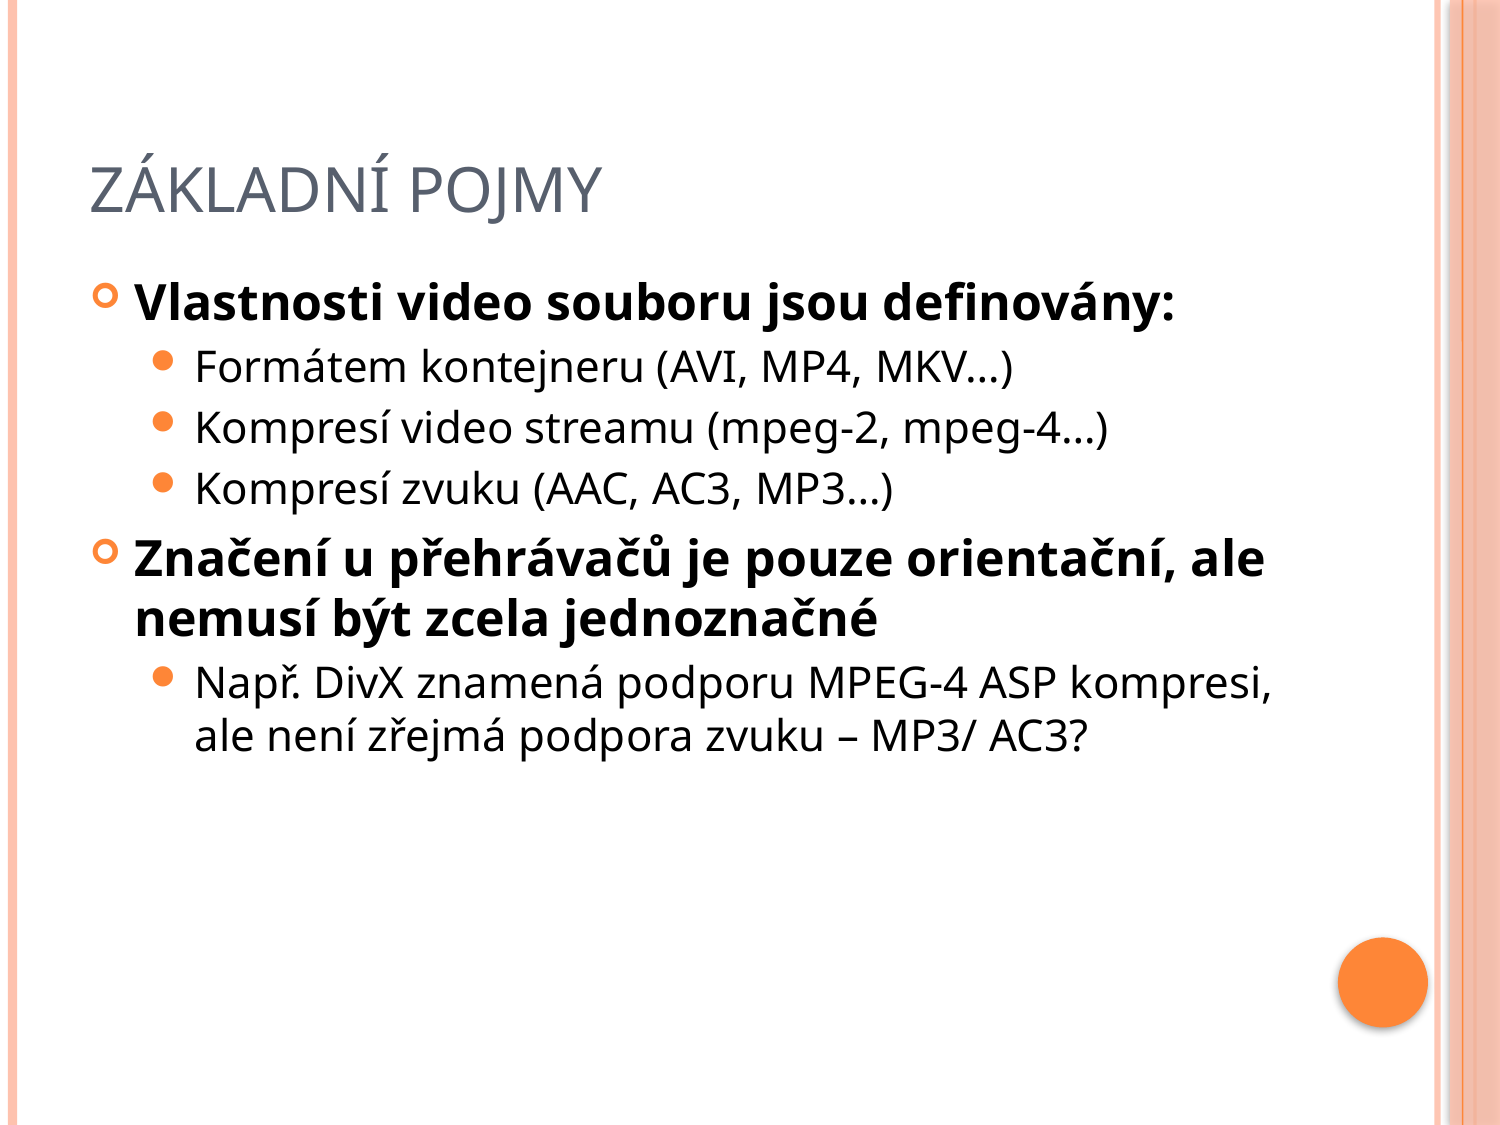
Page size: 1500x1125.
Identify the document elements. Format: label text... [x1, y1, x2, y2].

list Vlastnosti video souboru jsou definovány: Formátem kontejneru (AVI, MP4, MKV…) Kompresí video streamu (mpeg-2, mpeg-4…) Kompresí zvuku (AAC, AC3, MP3…) Značení u přehrávačů je pouze orientační, ale nemusí být zcela jednoznačné Např. DivX znamená podporu MPEG-4 ASP kompresi, ale není zřejmá podpora zvuku – MP3/ AC3? [75, 262, 1300, 1062]
title Základní pojmy [75, 45, 1300, 233]
